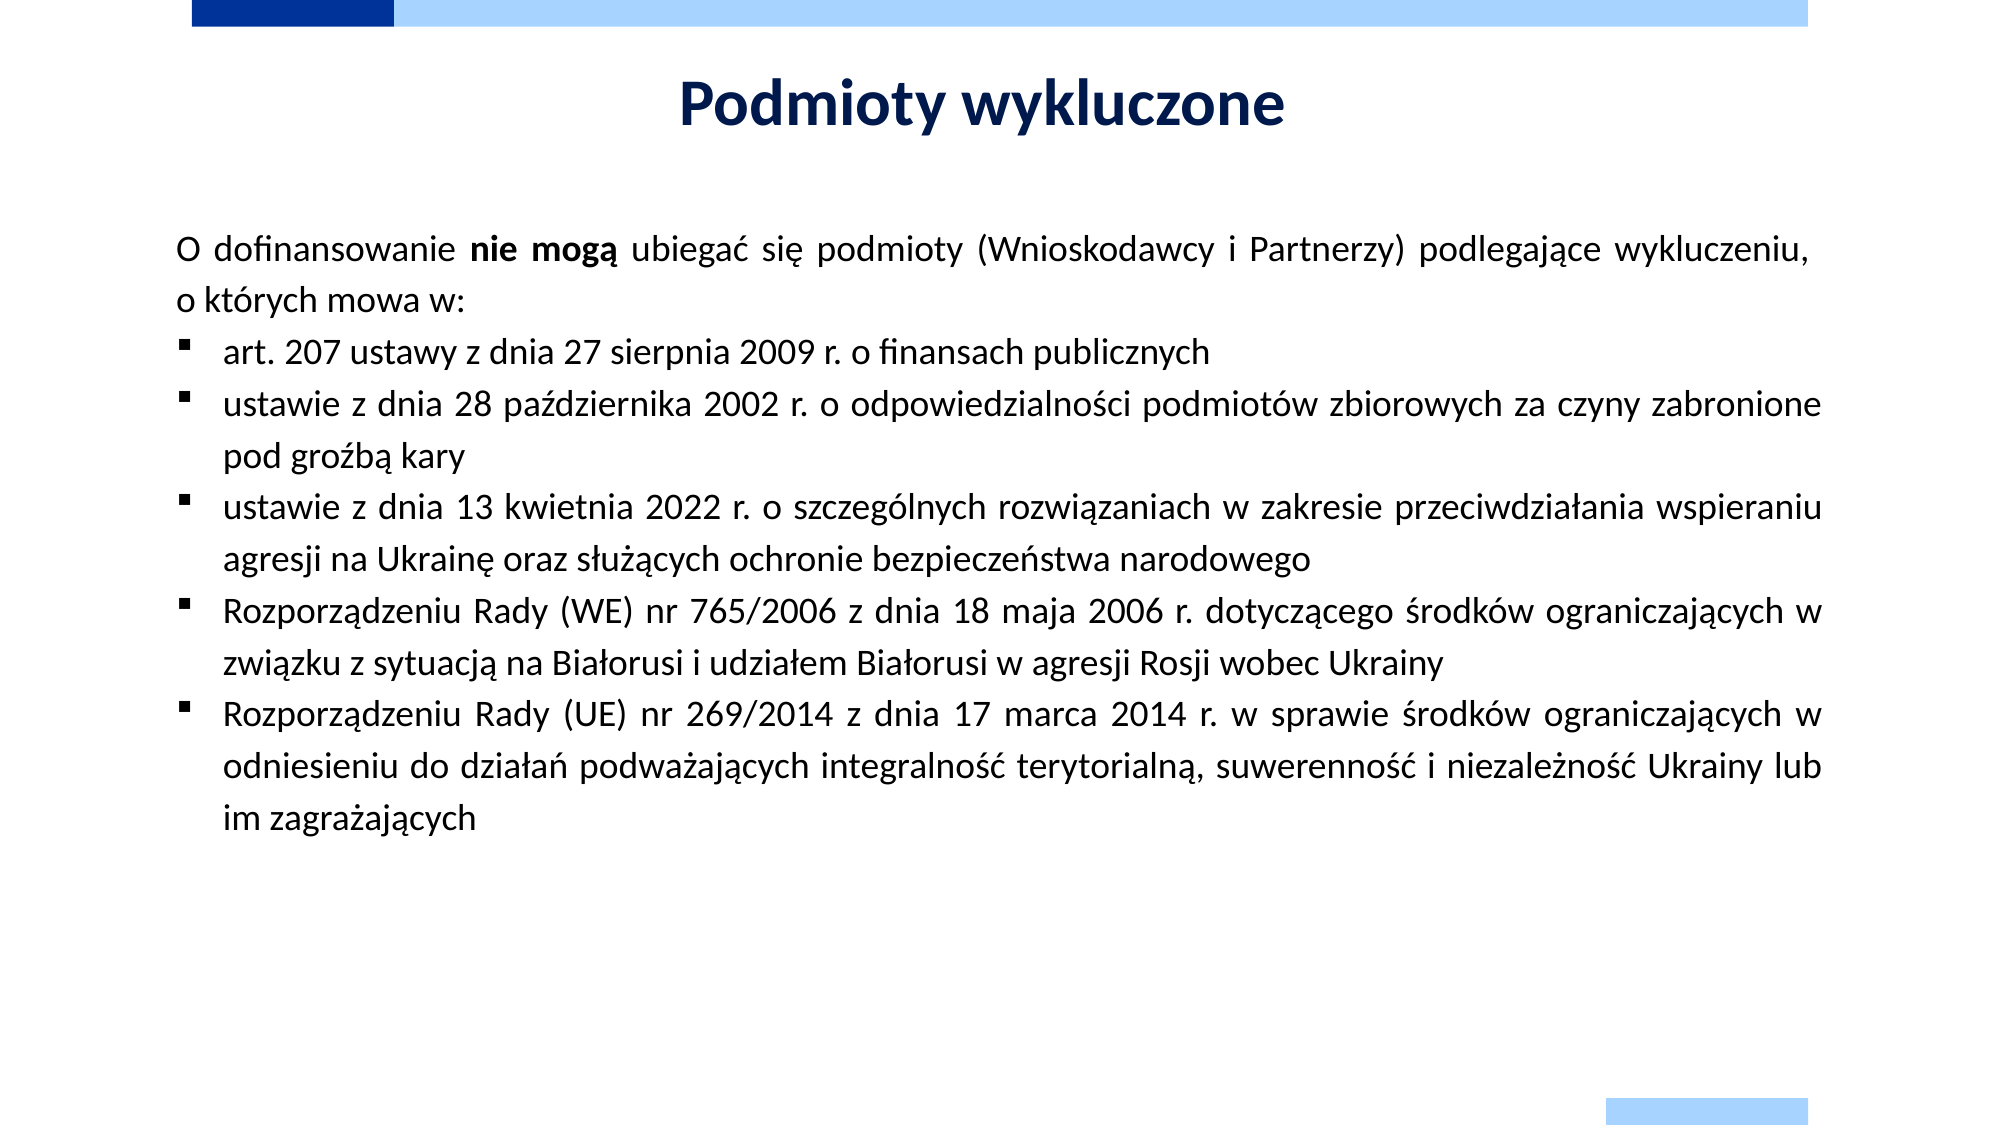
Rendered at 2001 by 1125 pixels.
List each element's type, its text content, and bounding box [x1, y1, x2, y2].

text_box Podmioty wykluczone [203, 51, 1763, 146]
text_box O dofinansowanie nie mogą ubiegać się podmioty (Wnioskodawcy i Partnerzy) podlegające wykluczeniu, o których mowa w: art. 207 ustawy z dnia 27 sierpnia 2009 r. o finansach publicznych ustawie z dnia 28 października 2002 r. o odpowiedzialności podmiotów zbiorowych za czyny zabronione pod groźbą kary ustawie z dnia 13 kwietnia 2022 r. o szczególnych rozwiązaniach w zakresie przeciwdziałania wspieraniu agresji na Ukrainę oraz służących ochronie bezpieczeństwa narodowego Rozporządzeniu Rady (WE) nr 765/2006 z dnia 18 maja 2006 r. dotyczącego środków ograniczających w związku z sytuacją na Białorusi i udziałem Białorusi w agresji Rosji wobec Ukrainy Rozporządzeniu Rady (UE) nr 269/2014 z dnia 17 marca 2014 r. w sprawie środków ograniczających w odniesieniu do działań podważających integralność terytorialną, suwerenność i niezależność Ukrainy lub im zagrażających [161, 209, 1839, 936]
